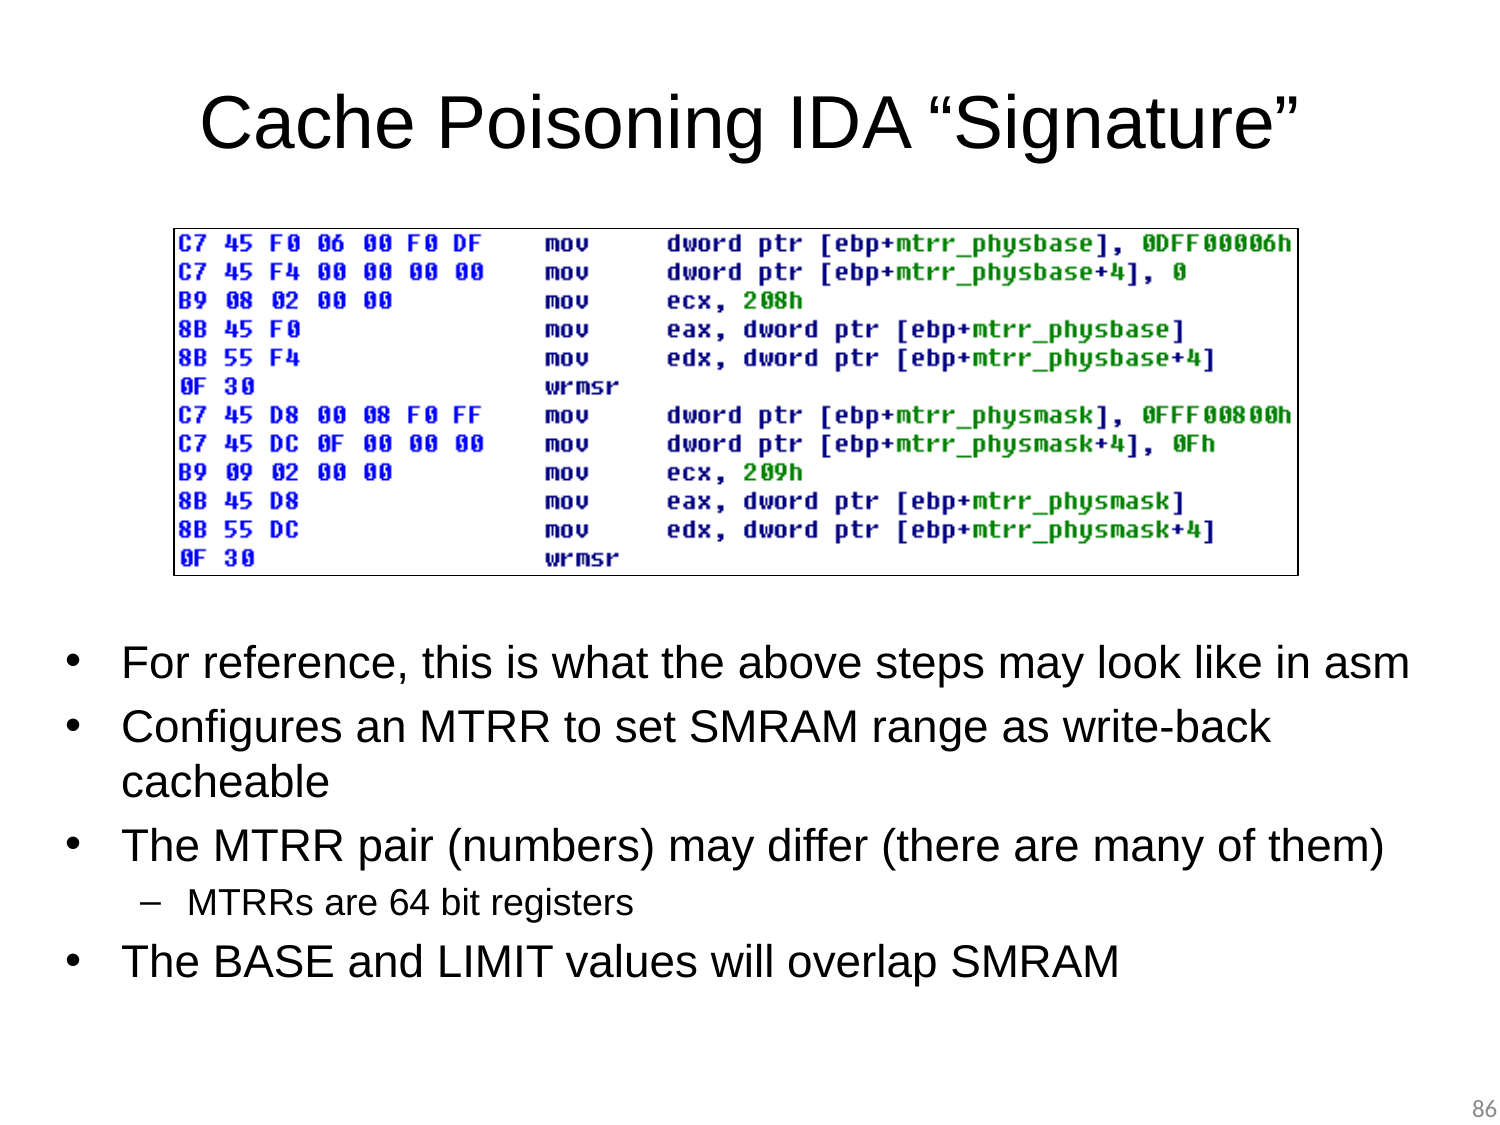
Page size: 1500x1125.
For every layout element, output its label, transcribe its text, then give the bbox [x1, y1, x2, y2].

list For reference, this is what the above steps may look like in asm Configures an MTRR to set SMRAM range as write-back cacheable The MTRR pair (numbers) may differ (there are many of them) MTRRs are 64 bit registers The BASE and LIMIT values will overlap SMRAM [50, 624, 1475, 1076]
title Cache Poisoning IDA “Signature” [75, 24, 1425, 213]
slide_number 86 [1162, 1077, 1500, 1125]
picture [174, 229, 1298, 576]
